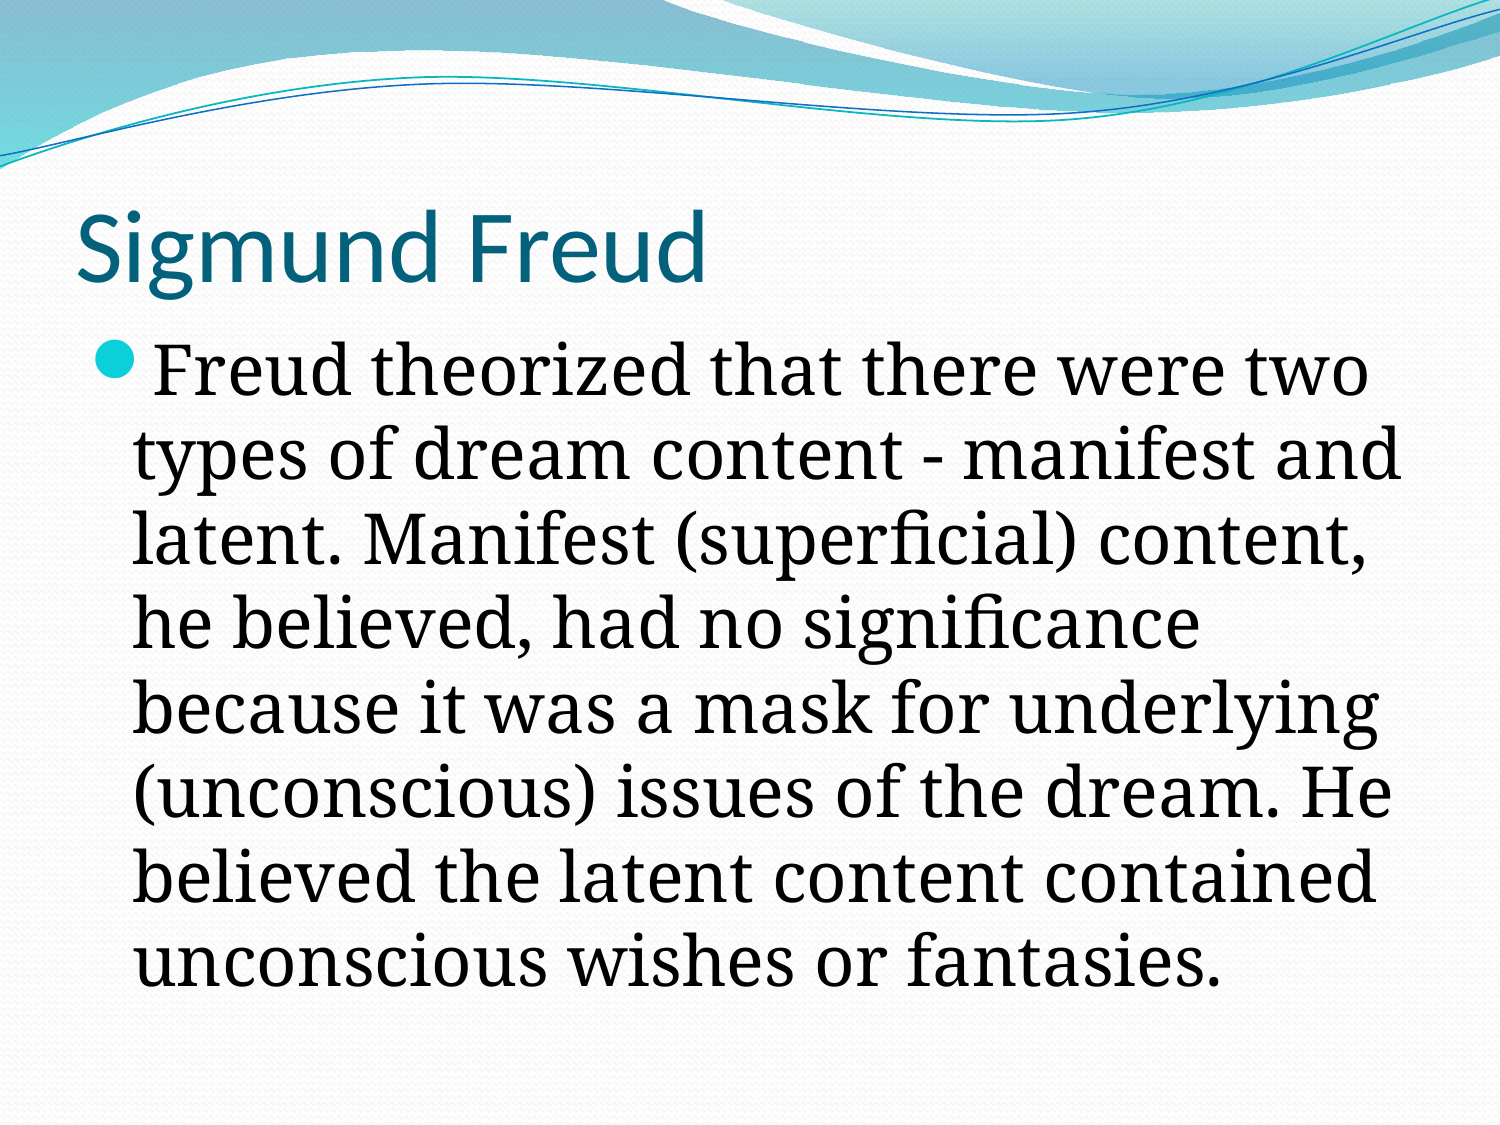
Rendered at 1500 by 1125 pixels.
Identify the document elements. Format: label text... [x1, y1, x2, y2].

title Sigmund Freud [75, 115, 1425, 303]
list Freud theorized that there were two types of dream content - manifest and latent. Manifest (superficial) content, he believed, had no significance because it was a mask for underlying (unconscious) issues of the dream. He believed the latent content contained unconscious wishes or fantasies. [75, 317, 1425, 1038]
